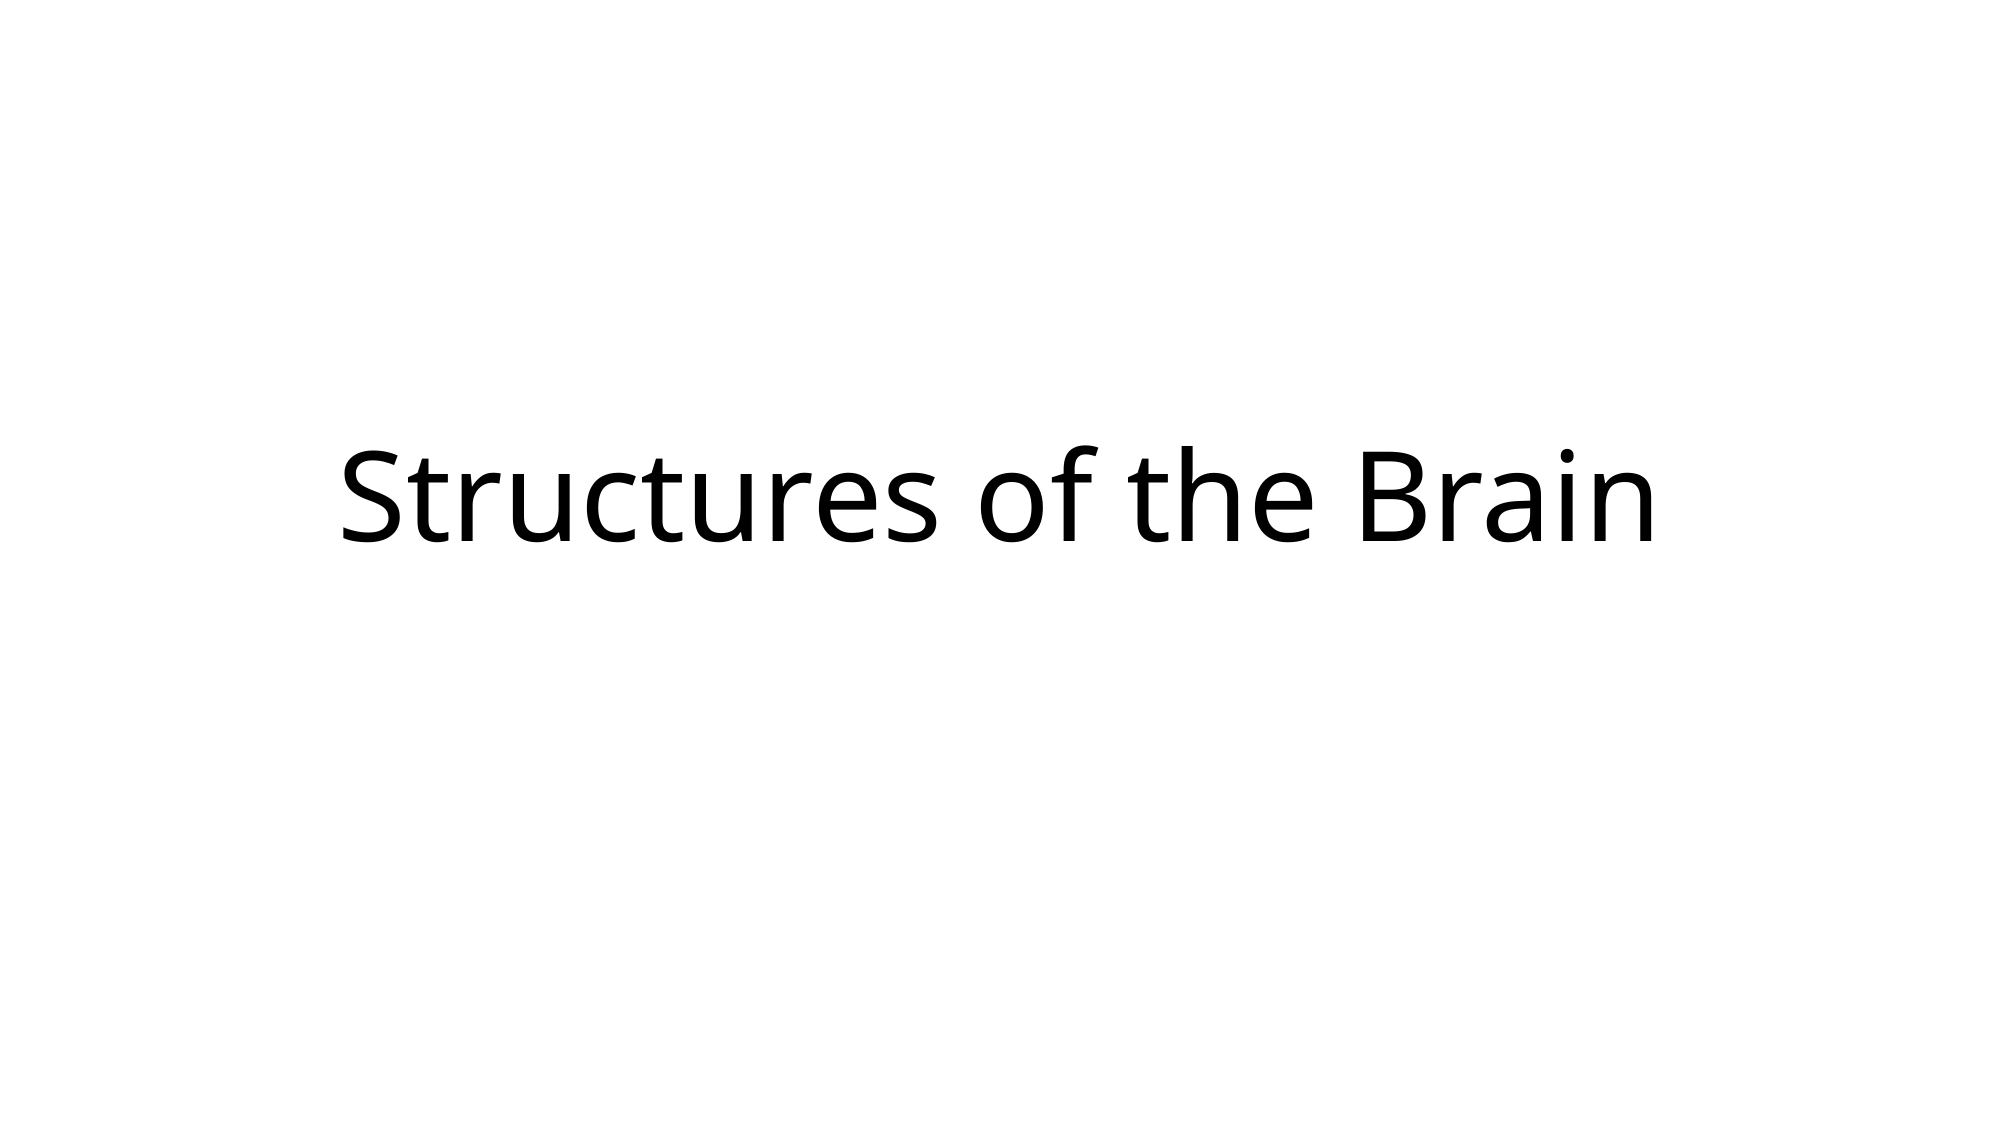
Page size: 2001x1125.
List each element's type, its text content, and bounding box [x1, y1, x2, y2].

title Structures of the Brain [249, 184, 1750, 576]
